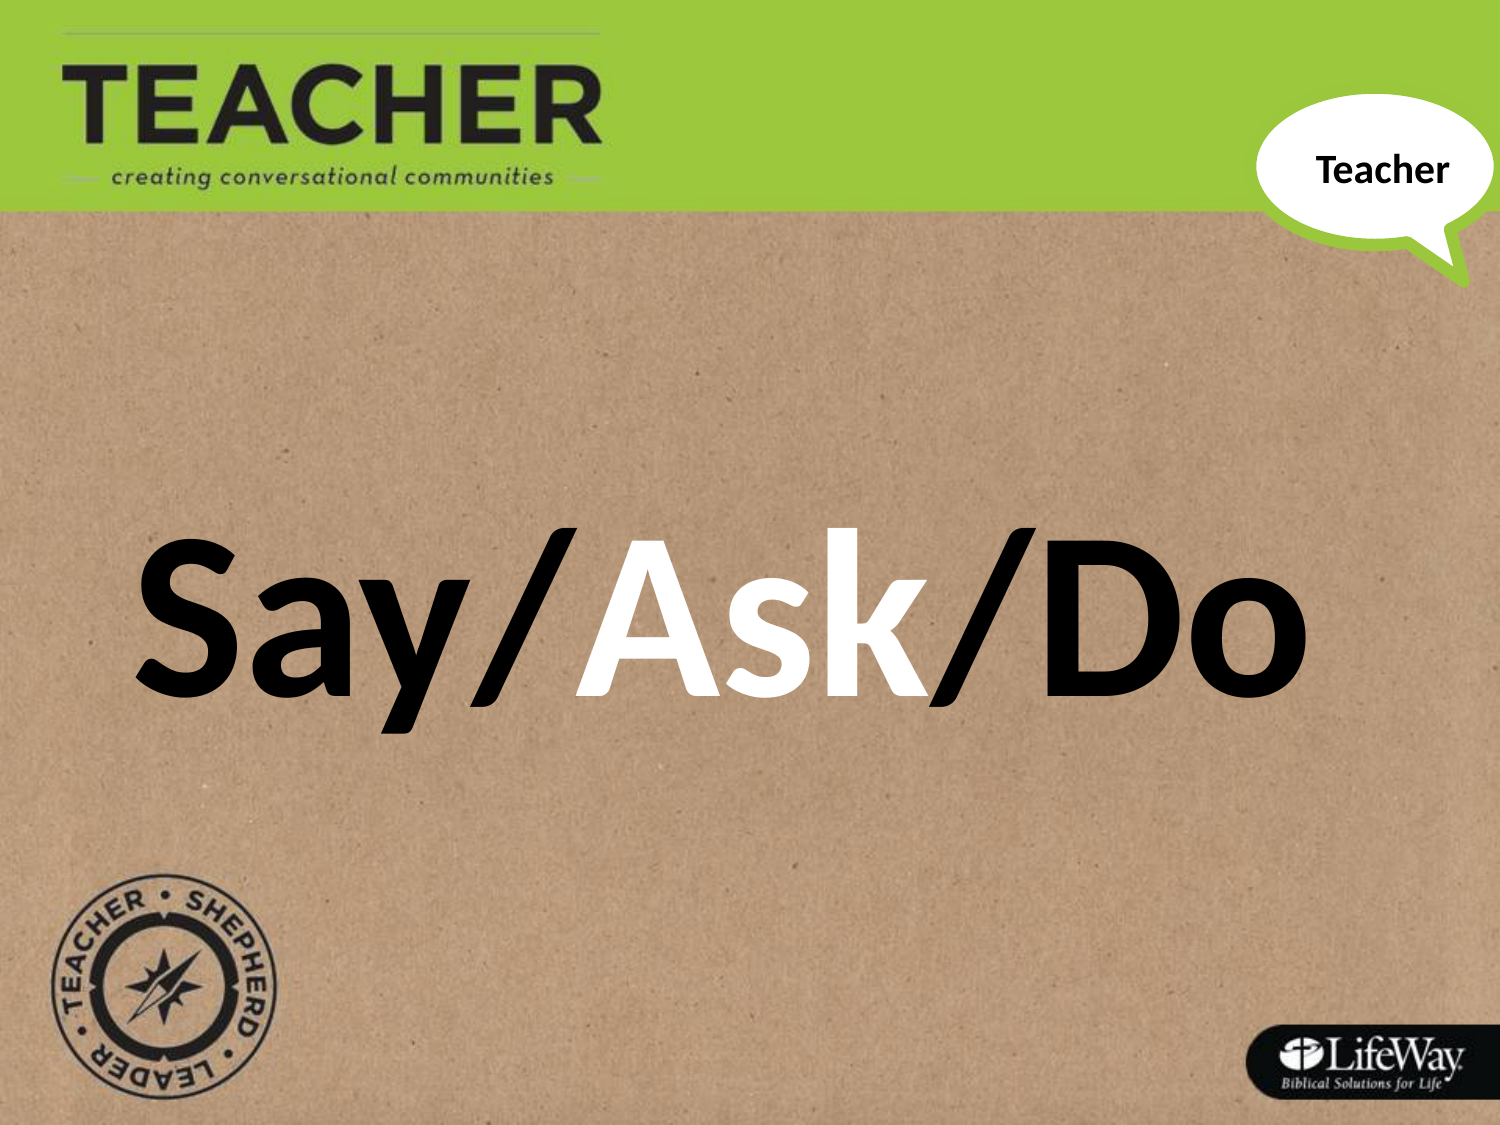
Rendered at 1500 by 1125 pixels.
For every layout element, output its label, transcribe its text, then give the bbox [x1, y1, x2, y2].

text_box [1249, 87, 1500, 246]
text_box Say/Ask/Do [0, 449, 1500, 753]
picture [0, 0, 1500, 449]
picture [0, 753, 1500, 1125]
